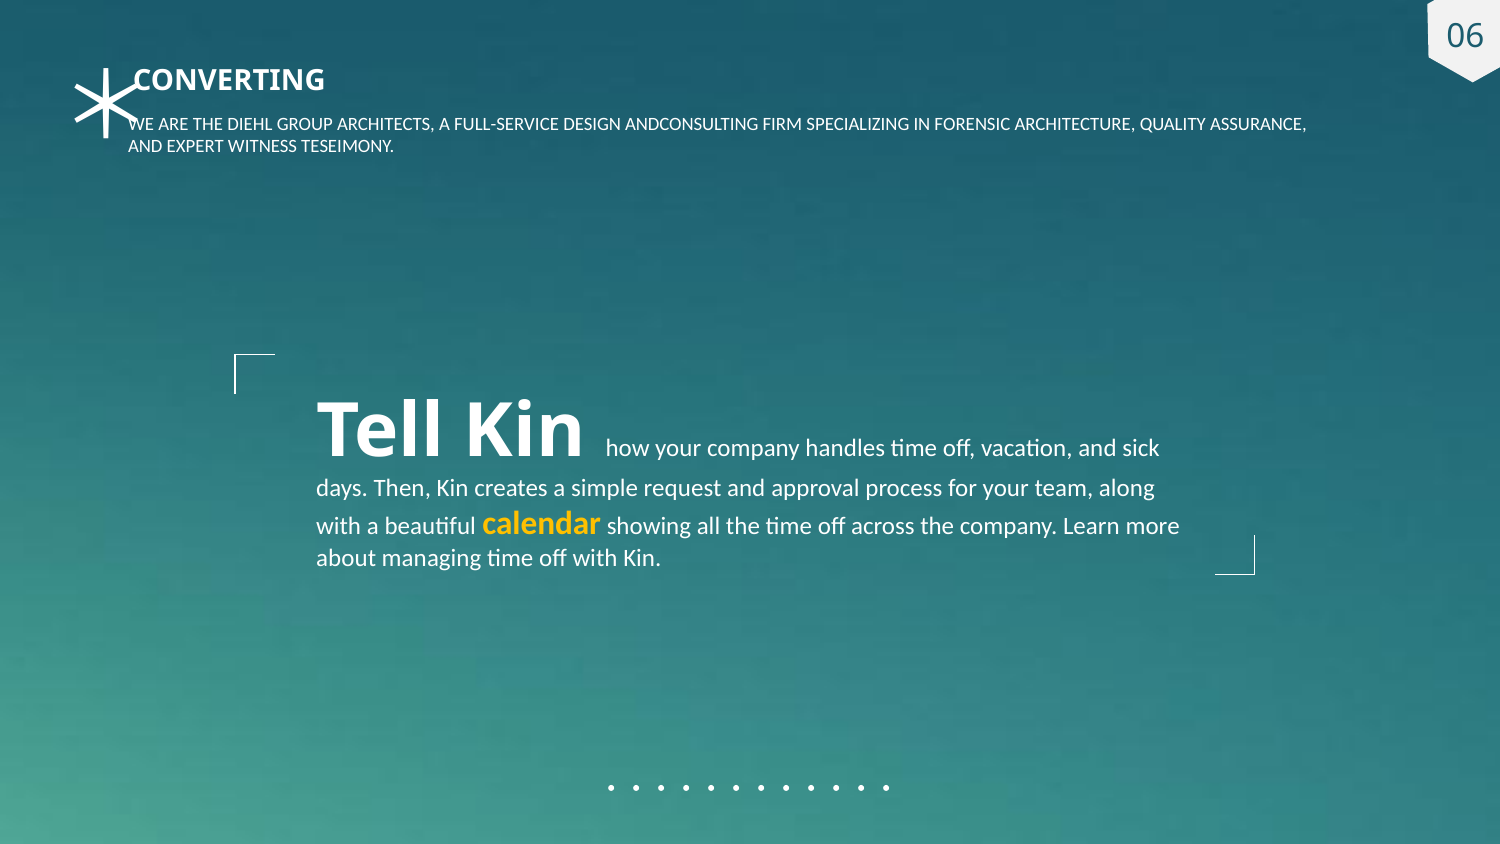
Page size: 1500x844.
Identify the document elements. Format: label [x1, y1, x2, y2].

text_box [234, 354, 276, 395]
text_box [12, 38, 347, 166]
text_box [1214, 534, 1256, 576]
picture [0, 0, 1500, 844]
text_box [608, 784, 890, 792]
